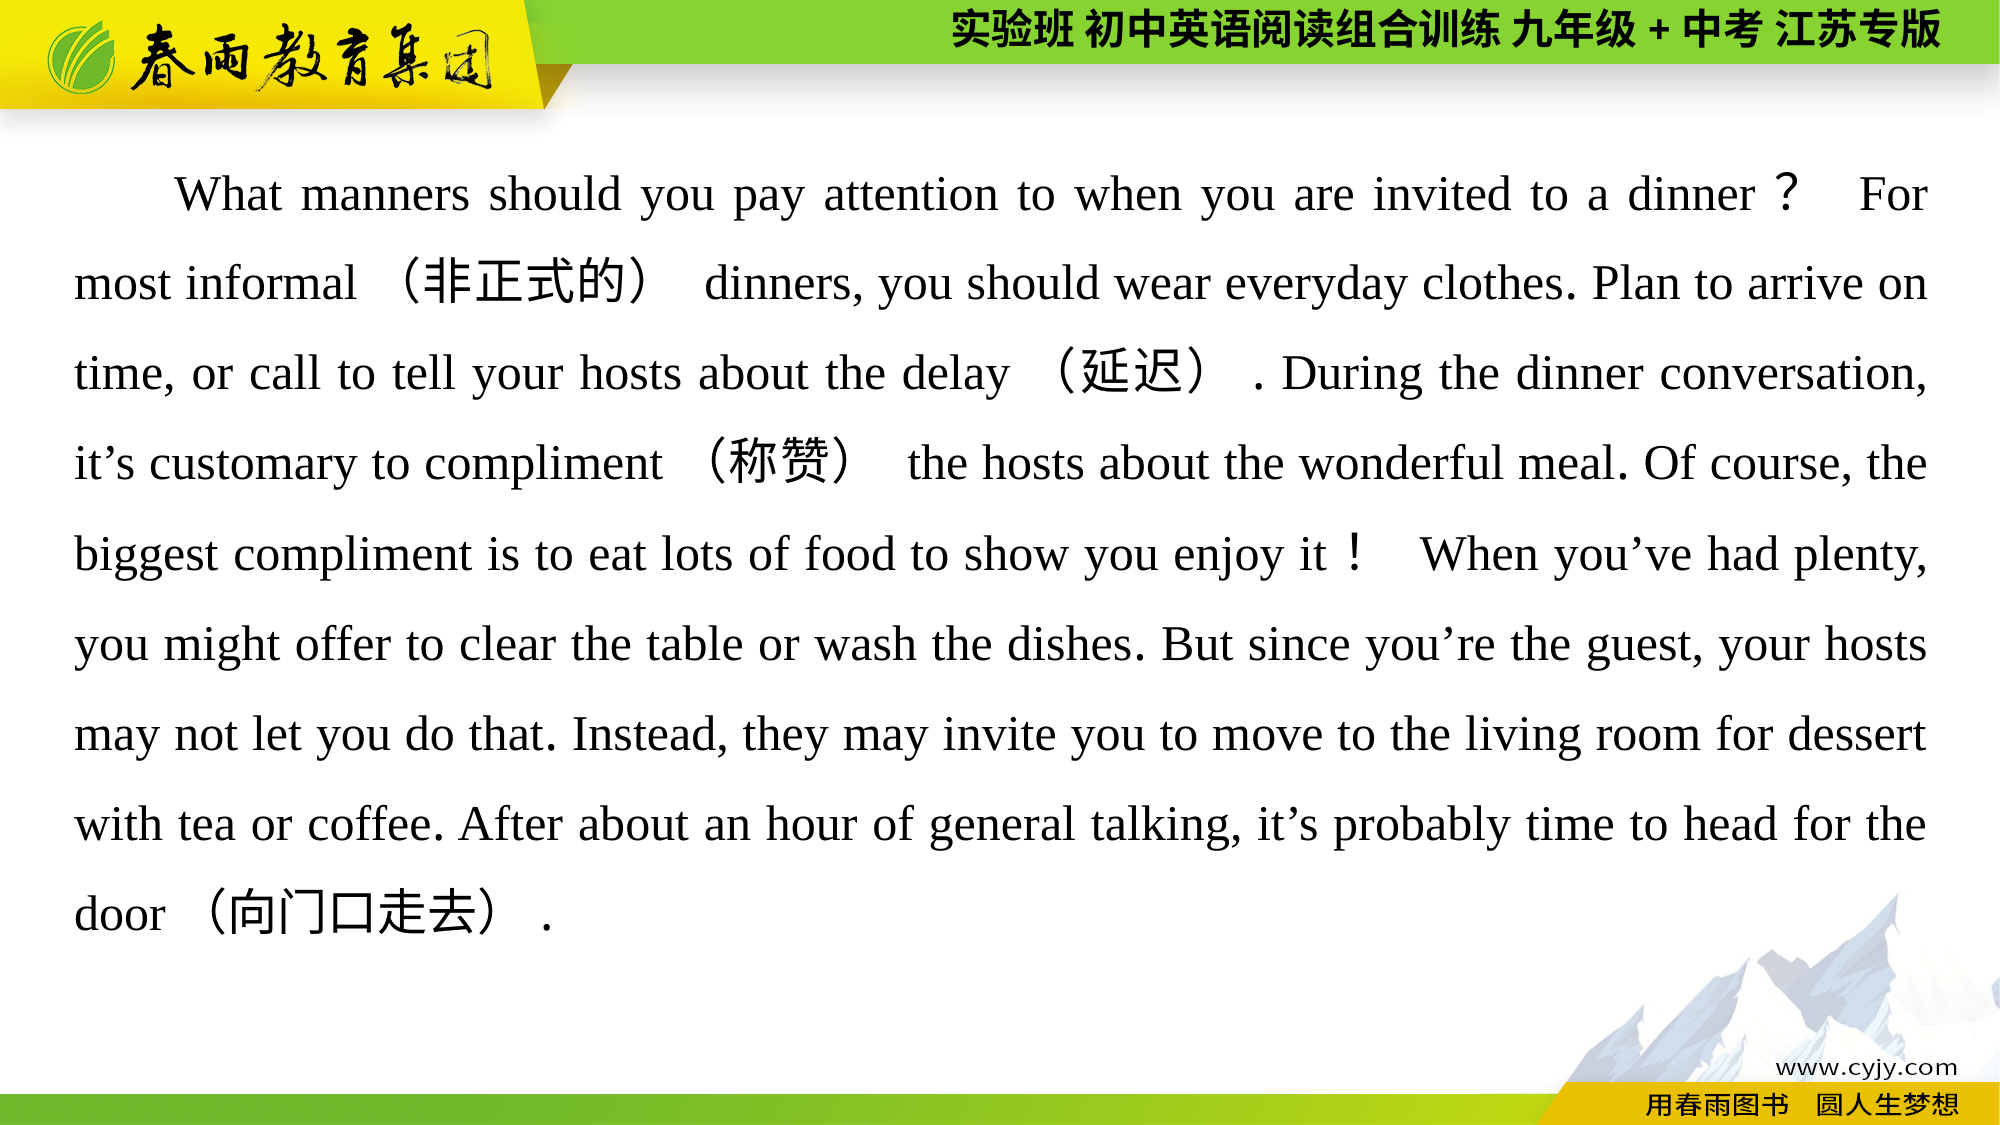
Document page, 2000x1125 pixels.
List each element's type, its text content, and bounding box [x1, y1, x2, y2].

picture [0, 0, 2000, 1125]
list What manners should you pay attention to when you are invited to a dinner？ For most informal（非正式的） dinners, you should wear everyday clothes. Plan to arrive on time, or call to tell your hosts about the delay（延迟）. During the dinner conversation, it’s customary to compliment（称赞） the hosts about the wonderful meal. Of course, the biggest compliment is to eat lots of food to show you enjoy it！ When you’ve had plenty, you might offer to clear the table or wash the dishes. But since you’re the guest, your hosts may not let you do that. Instead, they may invite you to move to the living room for dessert with tea or coffee. After about an hour of general talking, it’s probably time to head for the door（向门口走去）. [59, 122, 1944, 944]
